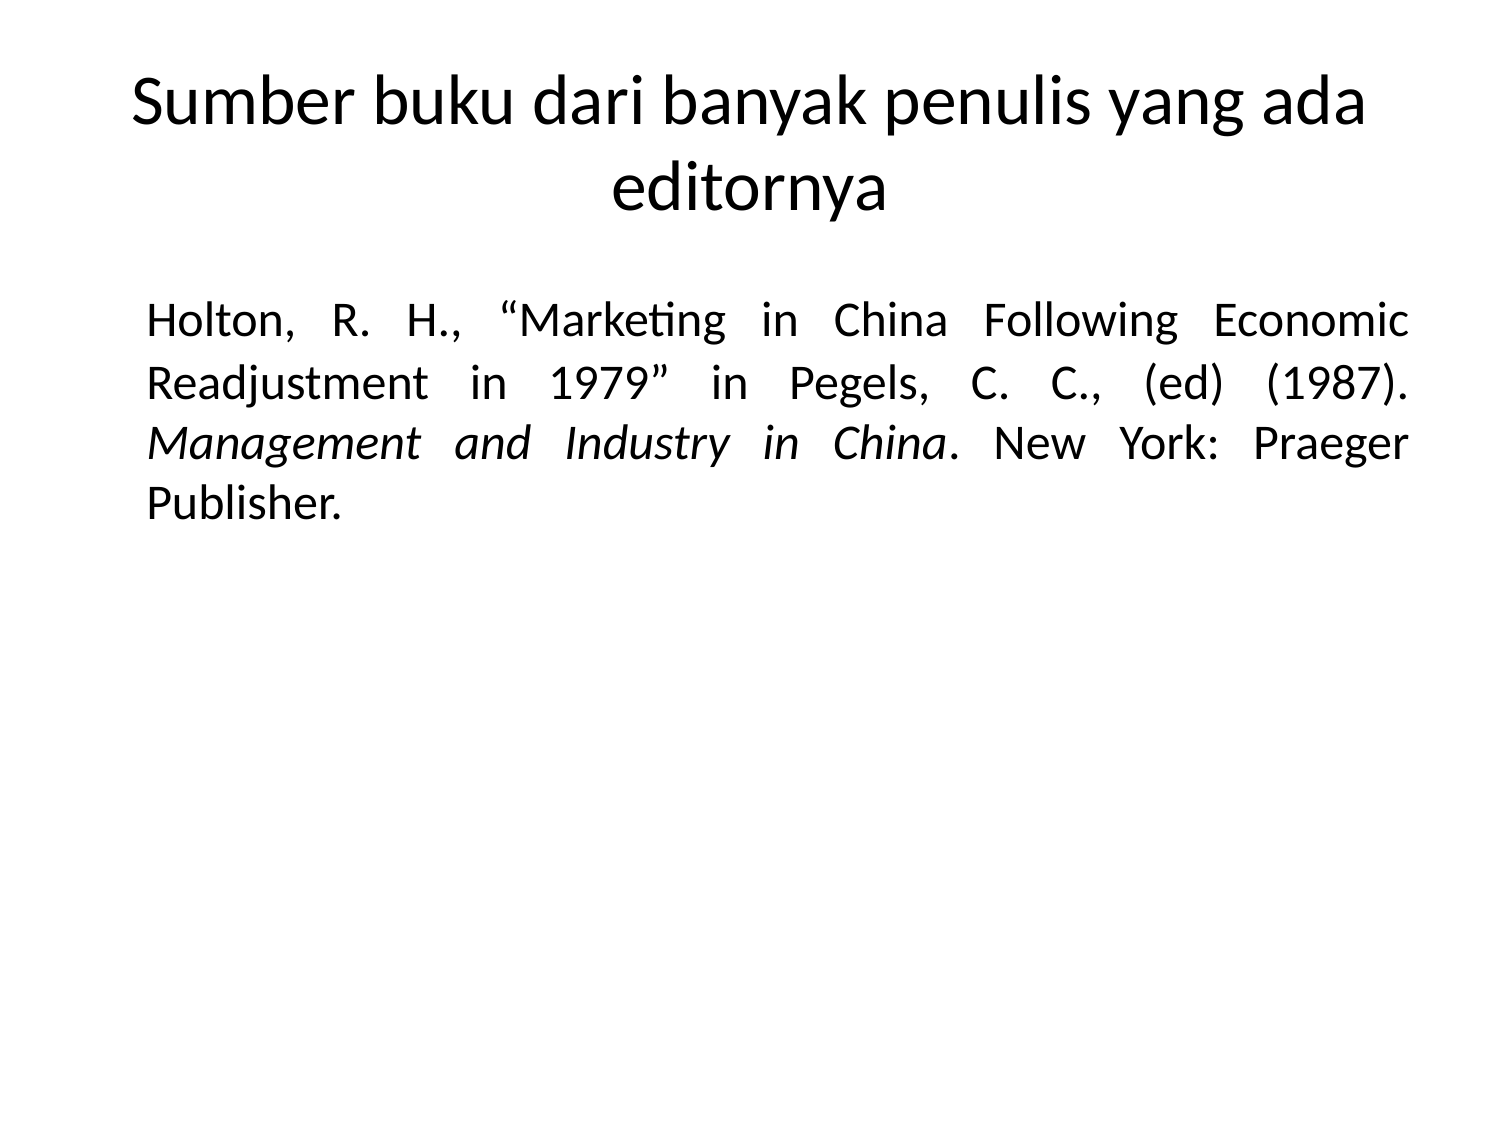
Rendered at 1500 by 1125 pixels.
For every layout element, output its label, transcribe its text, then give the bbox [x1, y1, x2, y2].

title Sumber buku dari banyak penulis yang ada editornya [75, 45, 1425, 233]
list Holton, R. H., “Marketing in China Following Economic Readjustment in 1979” in Pegels, C. C., (ed) (1987). Management and Industry in China. New York: Praeger Publisher. [75, 262, 1425, 1005]
